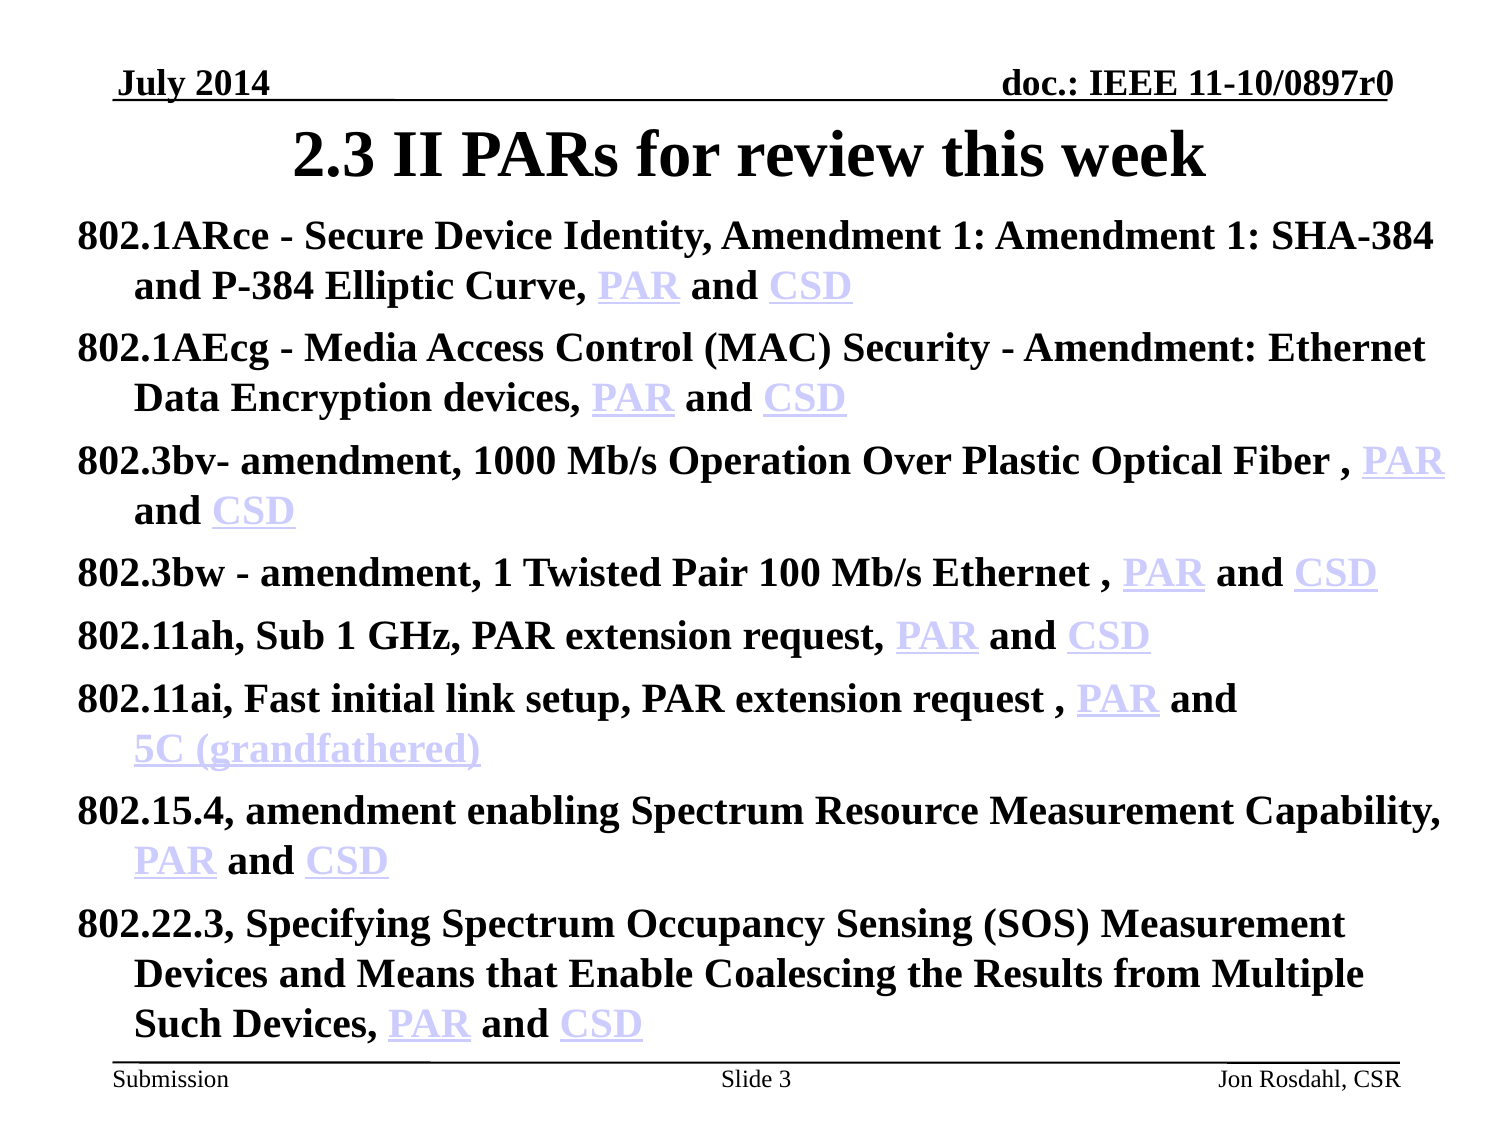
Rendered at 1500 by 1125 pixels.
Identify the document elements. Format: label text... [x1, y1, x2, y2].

list 802.1ARce - Secure Device Identity, Amendment 1: Amendment 1: SHA-384 and P-384 Elliptic Curve, PAR and CSD 802.1AEcg - Media Access Control (MAC) Security - Amendment: Ethernet Data Encryption devices, PAR and CSD 802.3bv- amendment, 1000 Mb/s Operation Over Plastic Optical Fiber , PAR and CSD 802.3bw - amendment, 1 Twisted Pair 100 Mb/s Ethernet , PAR and CSD 802.11ah, Sub 1 GHz, PAR extension request, PAR and CSD 802.11ai, Fast initial link setup, PAR extension request , PAR and 5C (grandfathered) 802.15.4, amendment enabling Spectrum Resource Measurement Capability, PAR and CSD 802.22.3, Specifying Spectrum Occupancy Sensing (SOS) Measurement Devices and Means that Enable Coalescing the Results from Multiple Such Devices, PAR and CSD [62, 199, 1463, 1051]
footer Jon Rosdahl, CSR [1007, 1061, 1402, 1093]
title 2.3 II PARs for review this week [112, 111, 1388, 188]
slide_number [116, 58, 507, 104]
slide_number Slide 3 [712, 1061, 800, 1123]
